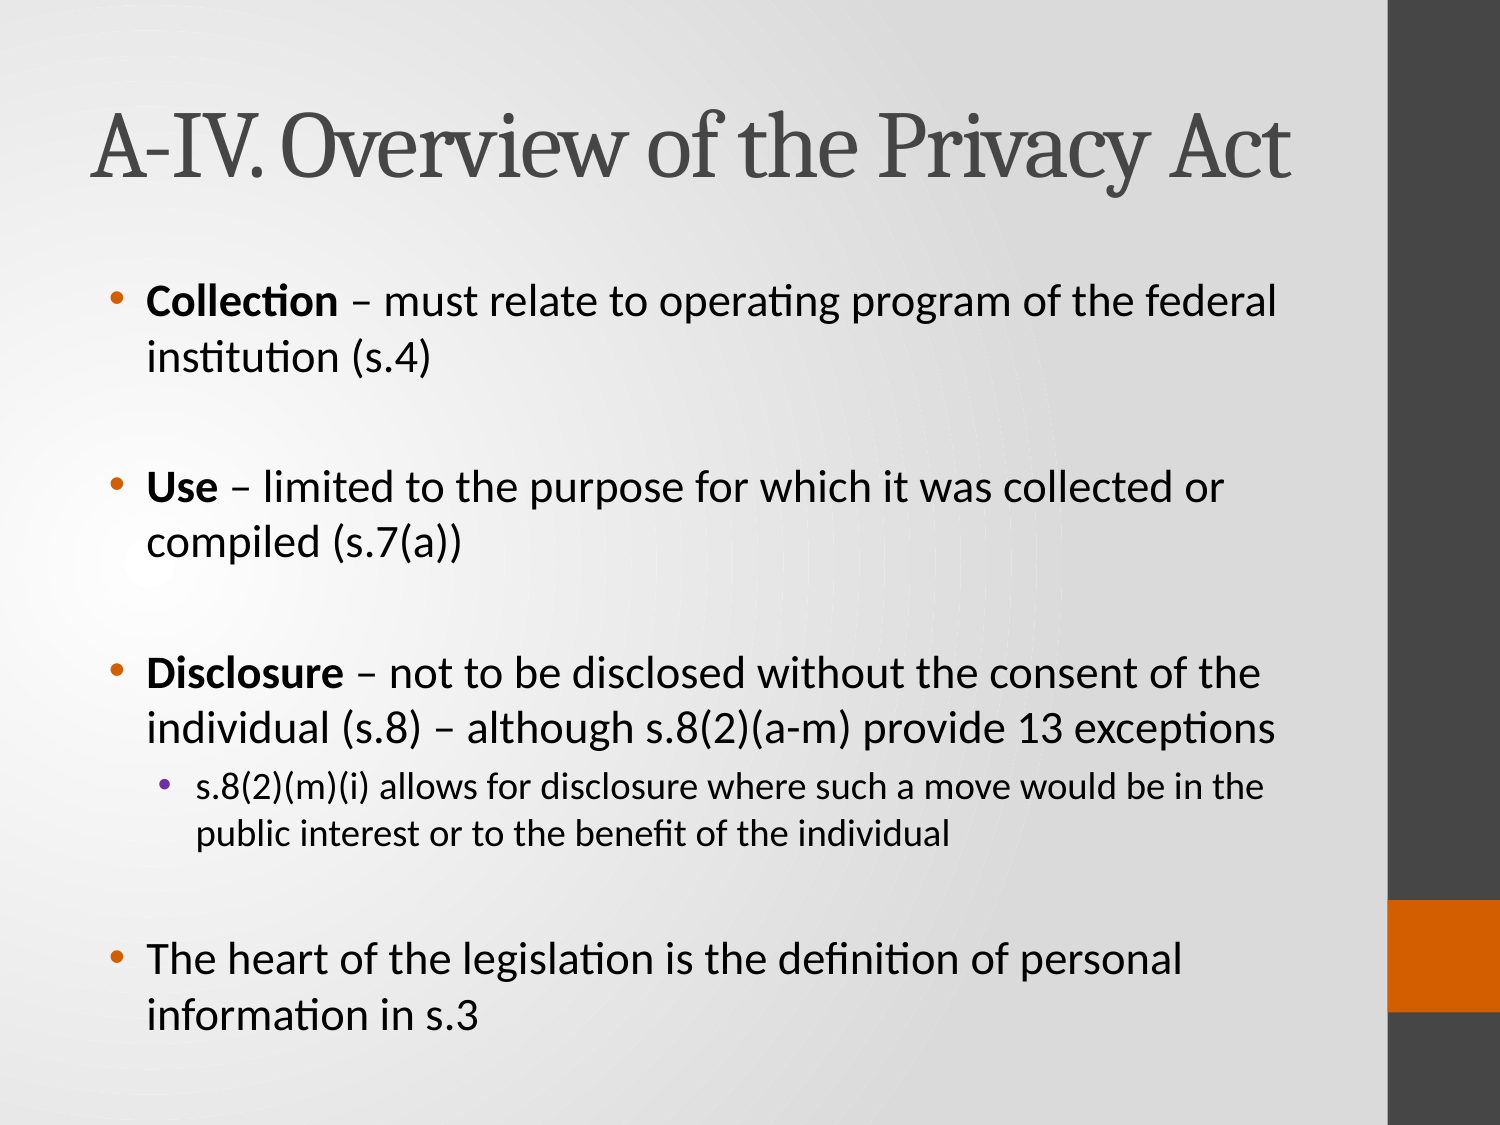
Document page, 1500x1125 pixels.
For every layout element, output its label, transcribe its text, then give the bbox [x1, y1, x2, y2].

list Collection – must relate to operating program of the federal institution (s.4) Use – limited to the purpose for which it was collected or compiled (s.7(a)) Disclosure – not to be disclosed without the consent of the individual (s.8) – although s.8(2)(a-m) provide 13 exceptions s.8(2)(m)(i) allows for disclosure where such a move would be in the public interest or to the benefit of the individual The heart of the legislation is the definition of personal information in s.3 [75, 262, 1325, 1050]
title A-IV. Overview of the Privacy Act [75, 45, 1325, 233]
